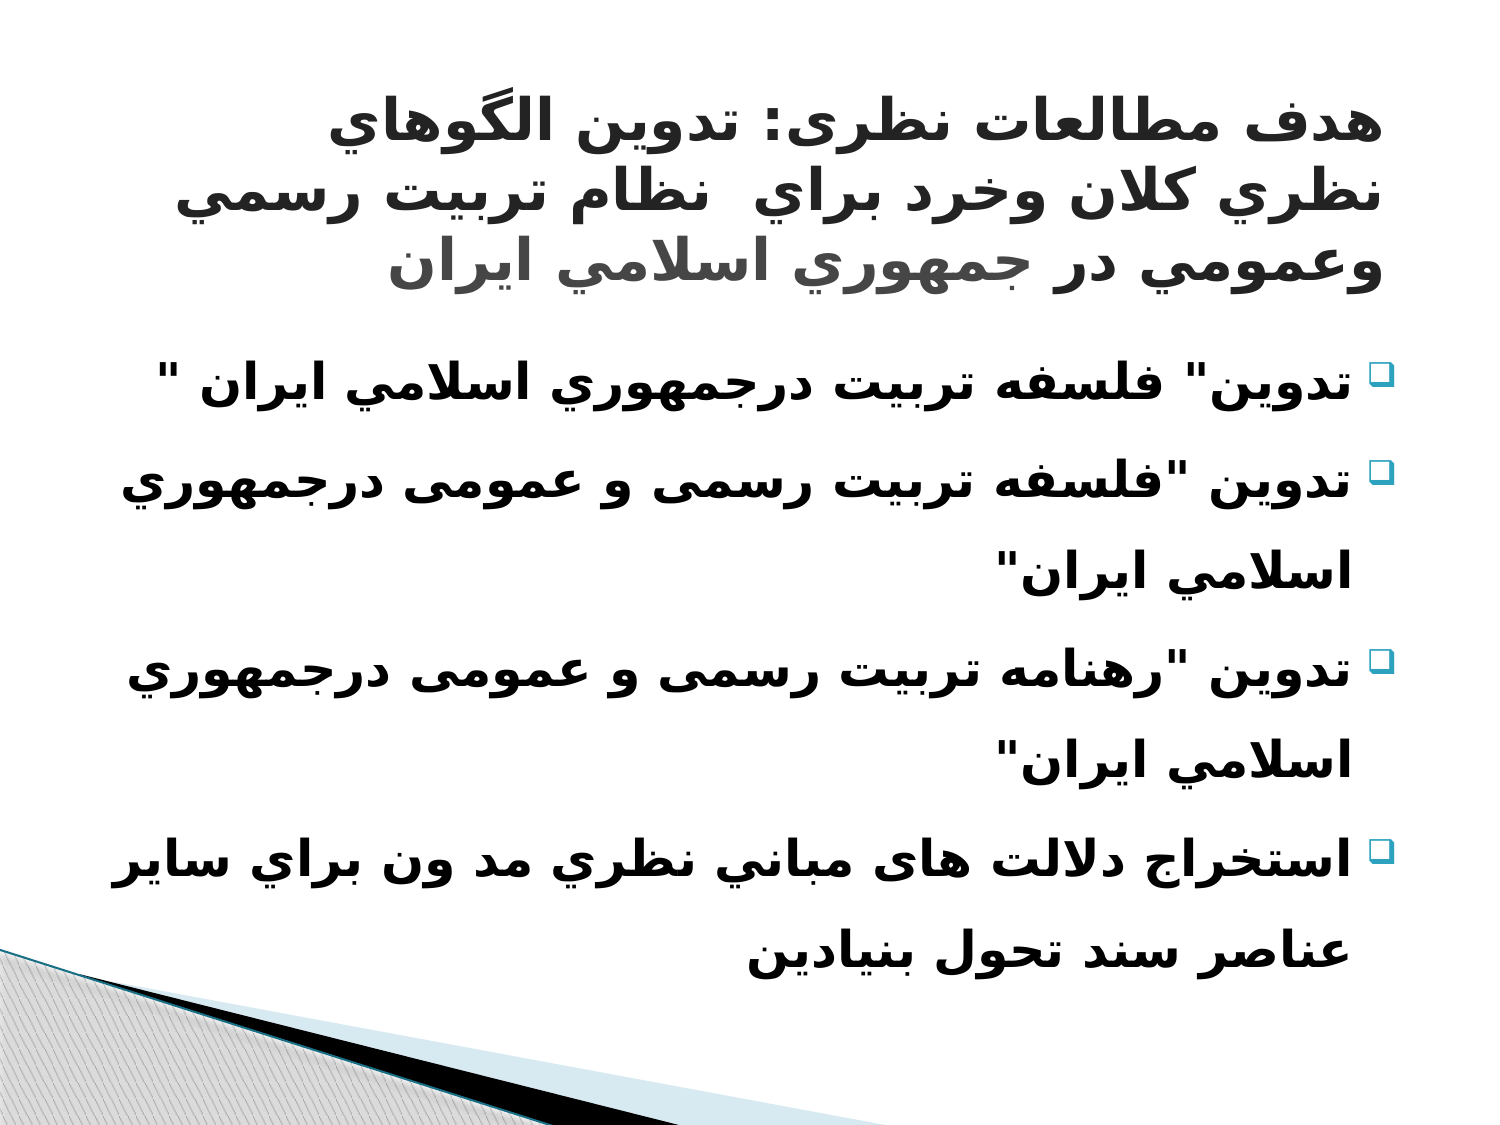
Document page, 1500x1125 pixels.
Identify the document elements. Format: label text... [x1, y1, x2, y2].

list تدوین" فلسفه تربیت درجمهوري اسلامي ايران " تدوین "فلسفه تربیت رسمی و عمومی درجمهوري اسلامي ايران" تدوین "رهنامه تربیت رسمی و عمومی درجمهوري اسلامي ايران" استخراج دلالت های مباني نظري مد ون براي ساير عناصر سند تحول بنيادين [75, 243, 1425, 986]
title هدف مطالعات نظری: تدوين الگوهاي نظري كلان وخرد براي نظام تربيت رسمي وعمومي در جمهوري اسلامي ايران [158, 132, 1401, 242]
